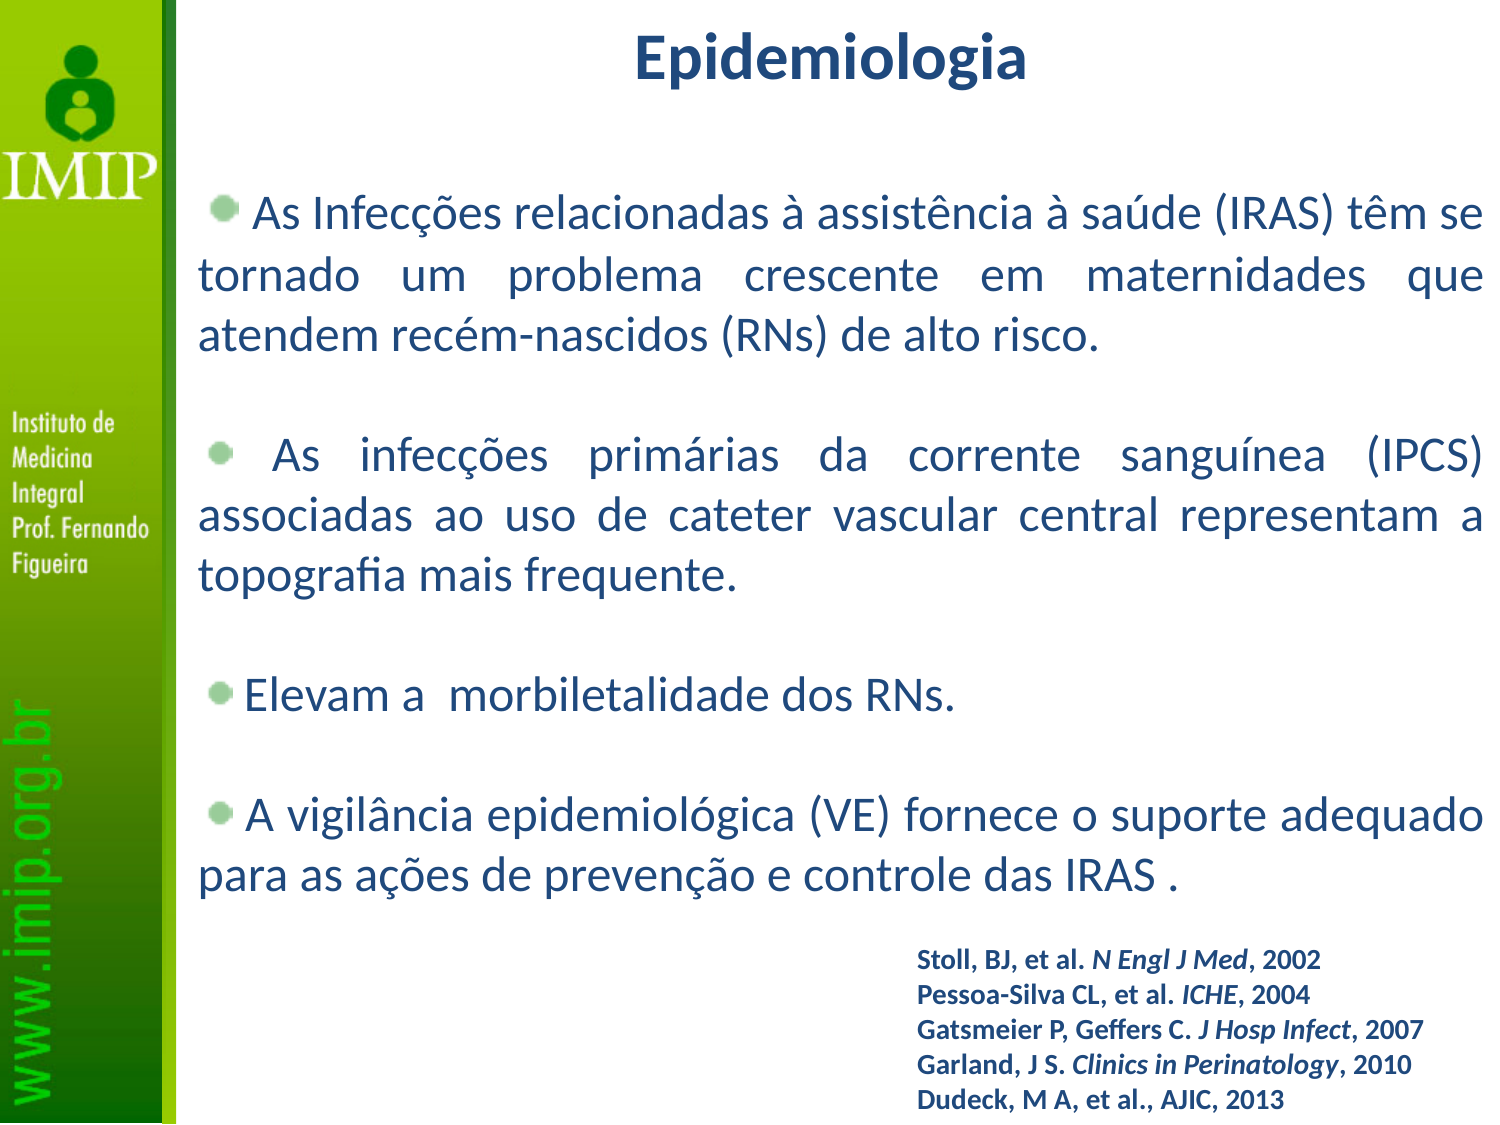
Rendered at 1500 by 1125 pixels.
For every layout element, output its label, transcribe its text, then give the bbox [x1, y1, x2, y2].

text_box As Infecções relacionadas à assistência à saúde (IRAS) têm se tornado um problema crescente em maternidades que atendem recém-nascidos (RNs) de alto risco. As infecções primárias da corrente sanguínea (IPCS) associadas ao uso de cateter vascular central representam a topografia mais frequente. Elevam a morbiletalidade dos RNs. A vigilância epidemiológica (VE) fornece o suporte adequado para as ações de prevenção e controle das IRAS . [182, 164, 1500, 909]
picture [0, 0, 162, 1123]
picture [197, 793, 233, 829]
text_box Stoll, BJ, et al. N Engl J Med, 2002 Pessoa-Silva CL, et al. ICHE, 2004 Gatsmeier P, Geffers C. J Hosp Infect, 2007 Garland, J S. Clinics in Perinatology, 2010 Dudeck, M A, et al., AJIC, 2013 [902, 933, 1465, 1123]
picture [197, 433, 233, 469]
picture [197, 673, 233, 709]
text_box Epidemiologia [163, 5, 1500, 101]
picture [197, 185, 239, 227]
